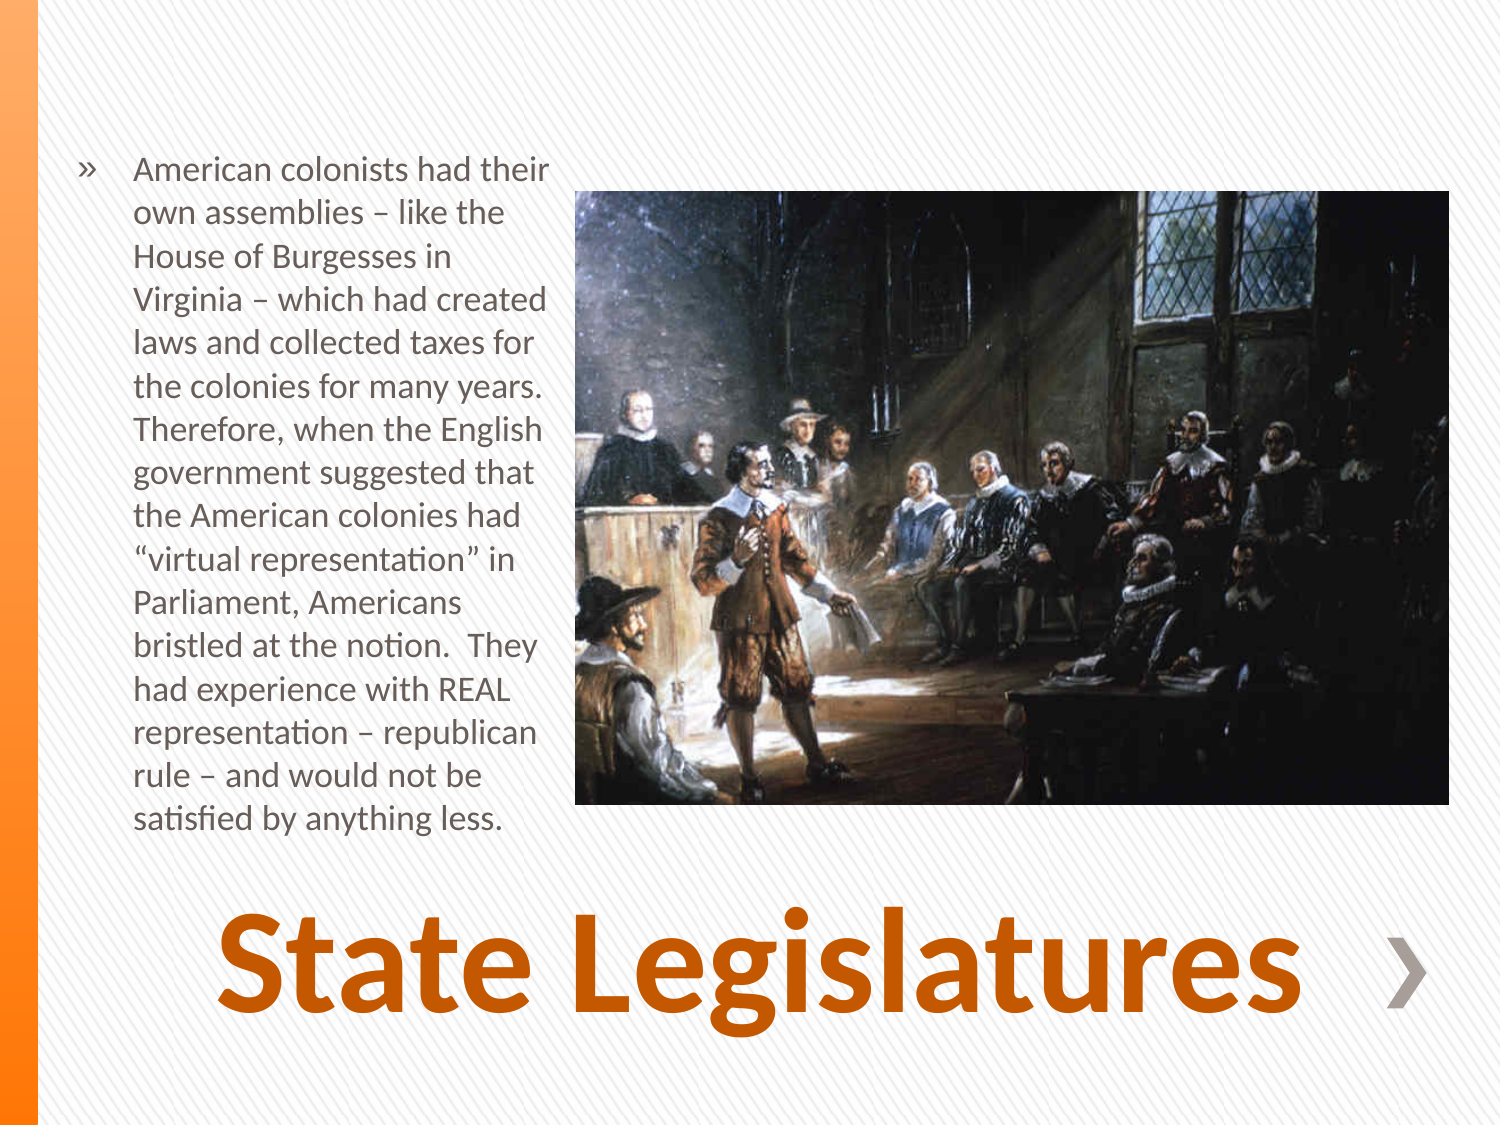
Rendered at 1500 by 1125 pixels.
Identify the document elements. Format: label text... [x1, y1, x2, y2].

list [574, 191, 1450, 805]
list American colonists had their own assemblies – like the House of Burgesses in Virginia – which had created laws and collected taxes for the colonies for many years. Therefore, when the English government suggested that the American colonies had “virtual representation” in Parliament, Americans bristled at the notion. They had experience with REAL representation – republican rule – and would not be satisfied by anything less. [62, 138, 575, 858]
title State Legislatures [200, 862, 1388, 1050]
